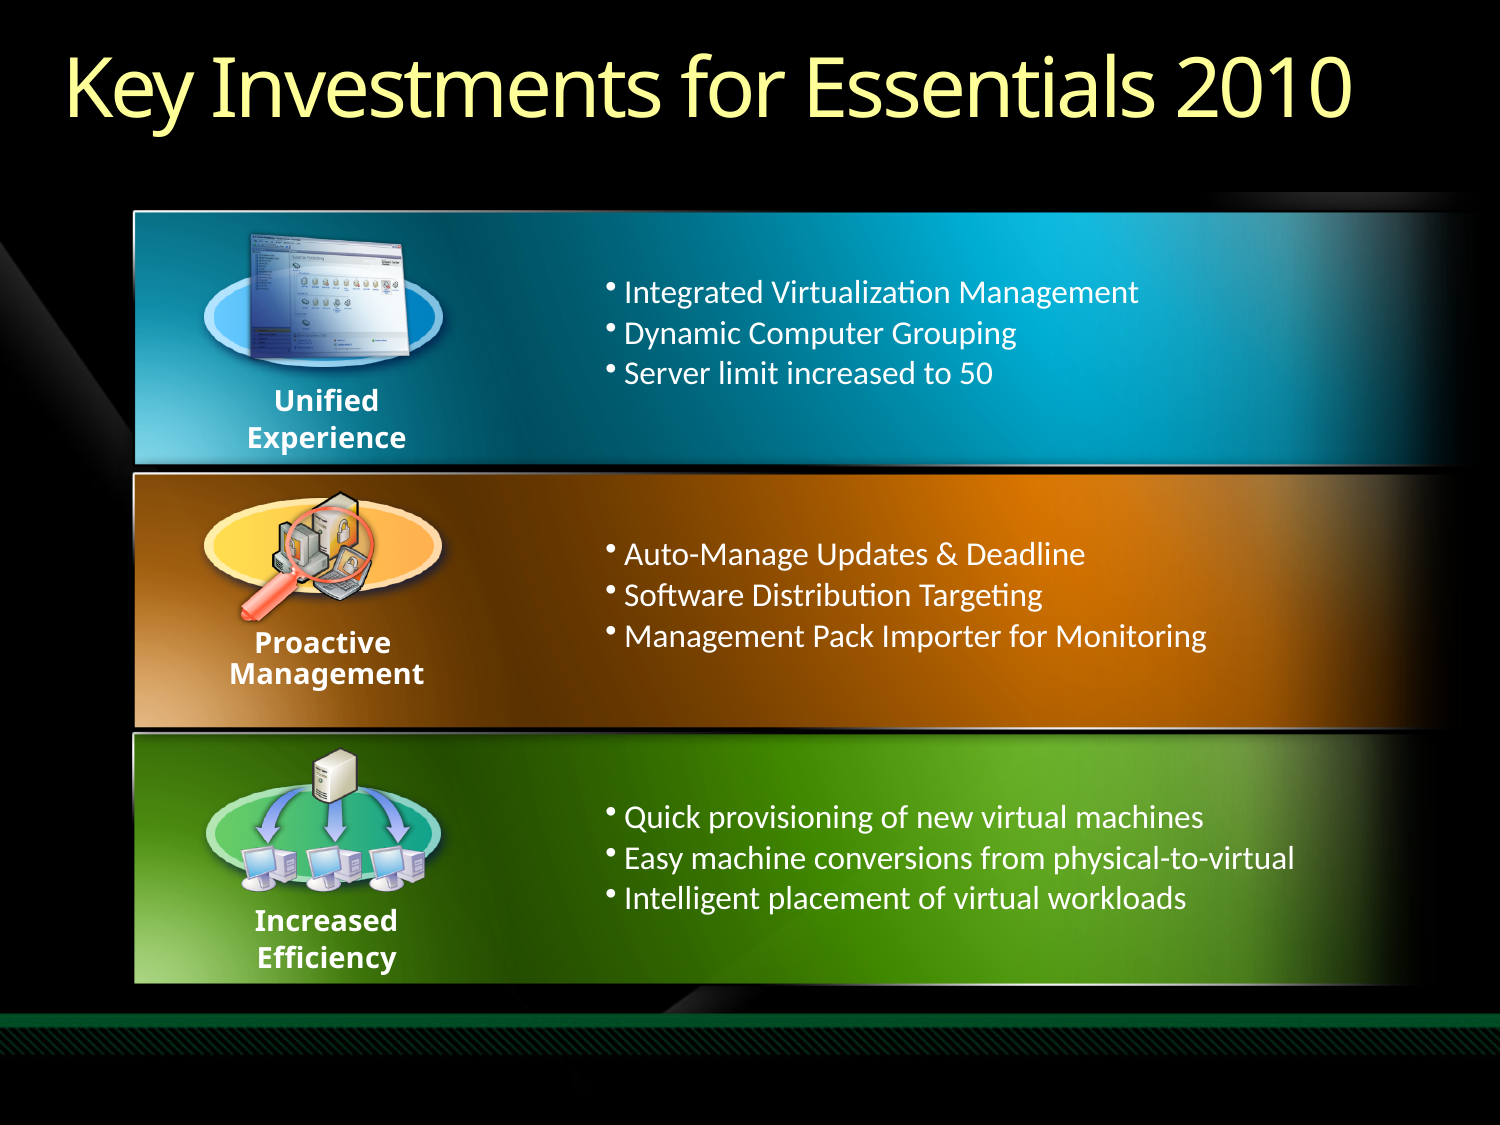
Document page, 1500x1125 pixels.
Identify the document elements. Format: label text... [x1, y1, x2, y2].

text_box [198, 747, 456, 898]
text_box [196, 491, 458, 628]
picture [0, 0, 1500, 1125]
title Key Investments for Essentials 2010 [62, 37, 1438, 148]
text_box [195, 228, 458, 383]
